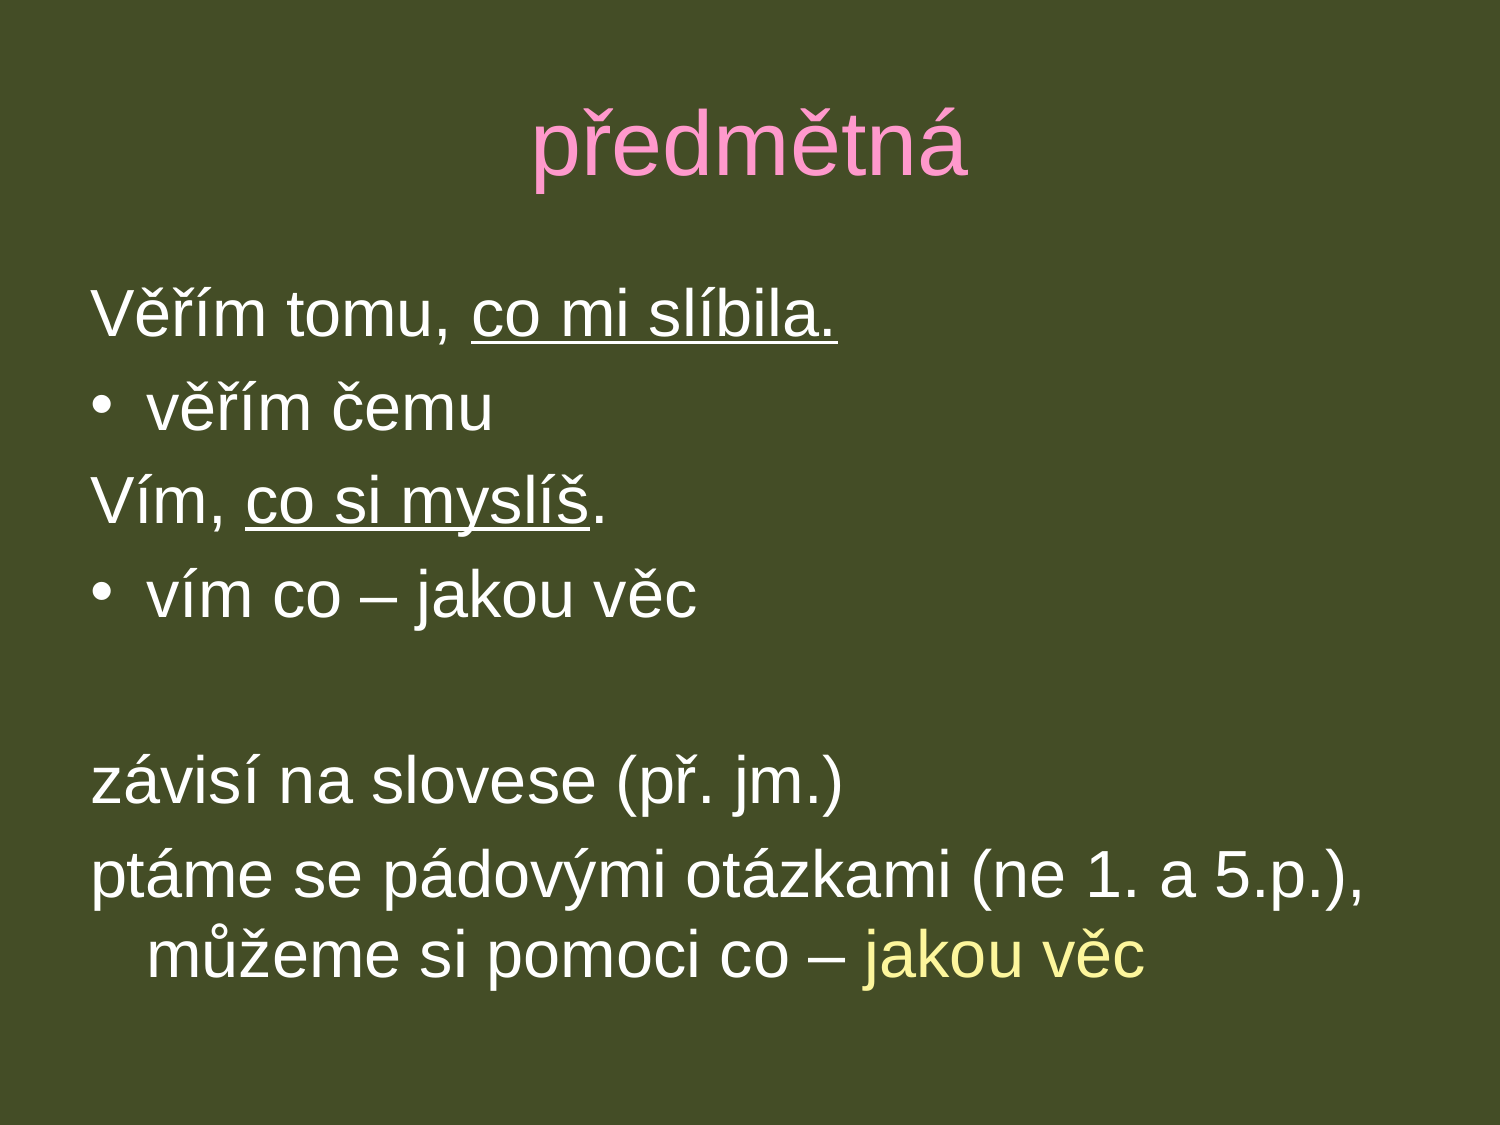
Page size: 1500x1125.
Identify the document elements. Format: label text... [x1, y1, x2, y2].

list Věřím tomu, co mi slíbila. věřím čemu Vím, co si myslíš. vím co – jakou věc závisí na slovese (př. jm.) ptáme se pádovými otázkami (ne 1. a 5.p.), můžeme si pomoci co – jakou věc [75, 262, 1425, 1005]
title předmětná [75, 45, 1425, 233]
